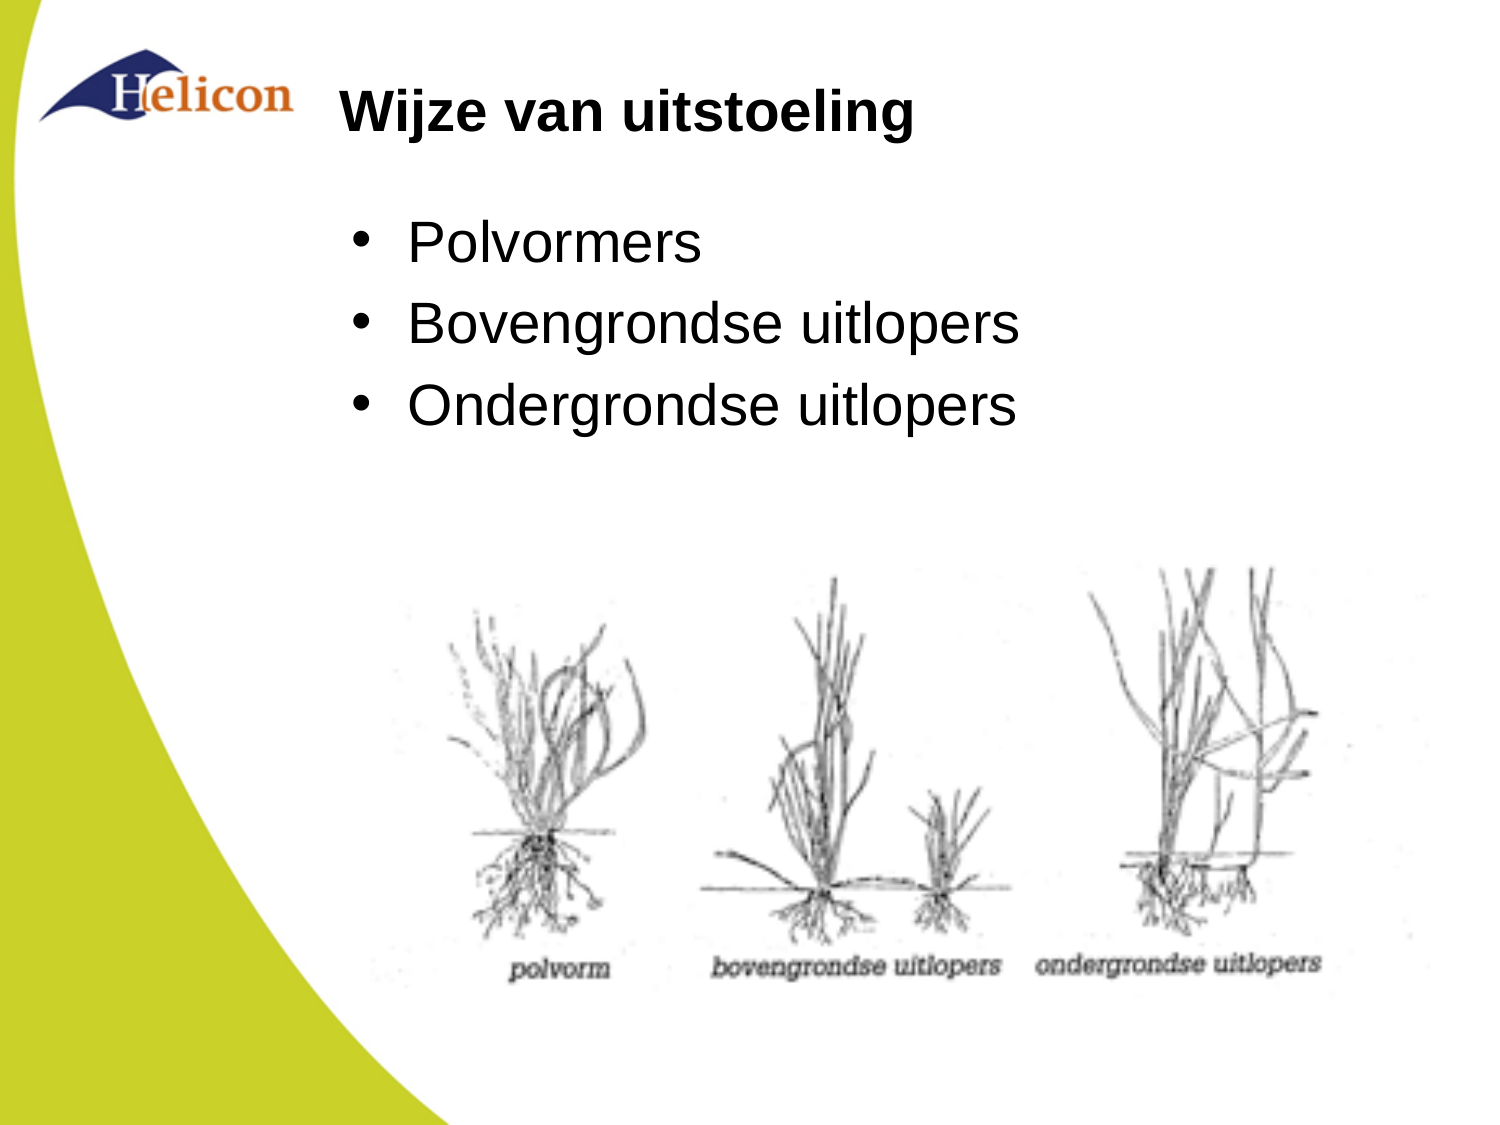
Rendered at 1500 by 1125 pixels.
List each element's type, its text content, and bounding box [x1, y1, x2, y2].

picture [0, 0, 1500, 1125]
list Polvormers Bovengrondse uitlopers Ondergrondse uitlopers [336, 196, 1425, 1005]
title Wijze van uitstoeling [324, 54, 1415, 161]
